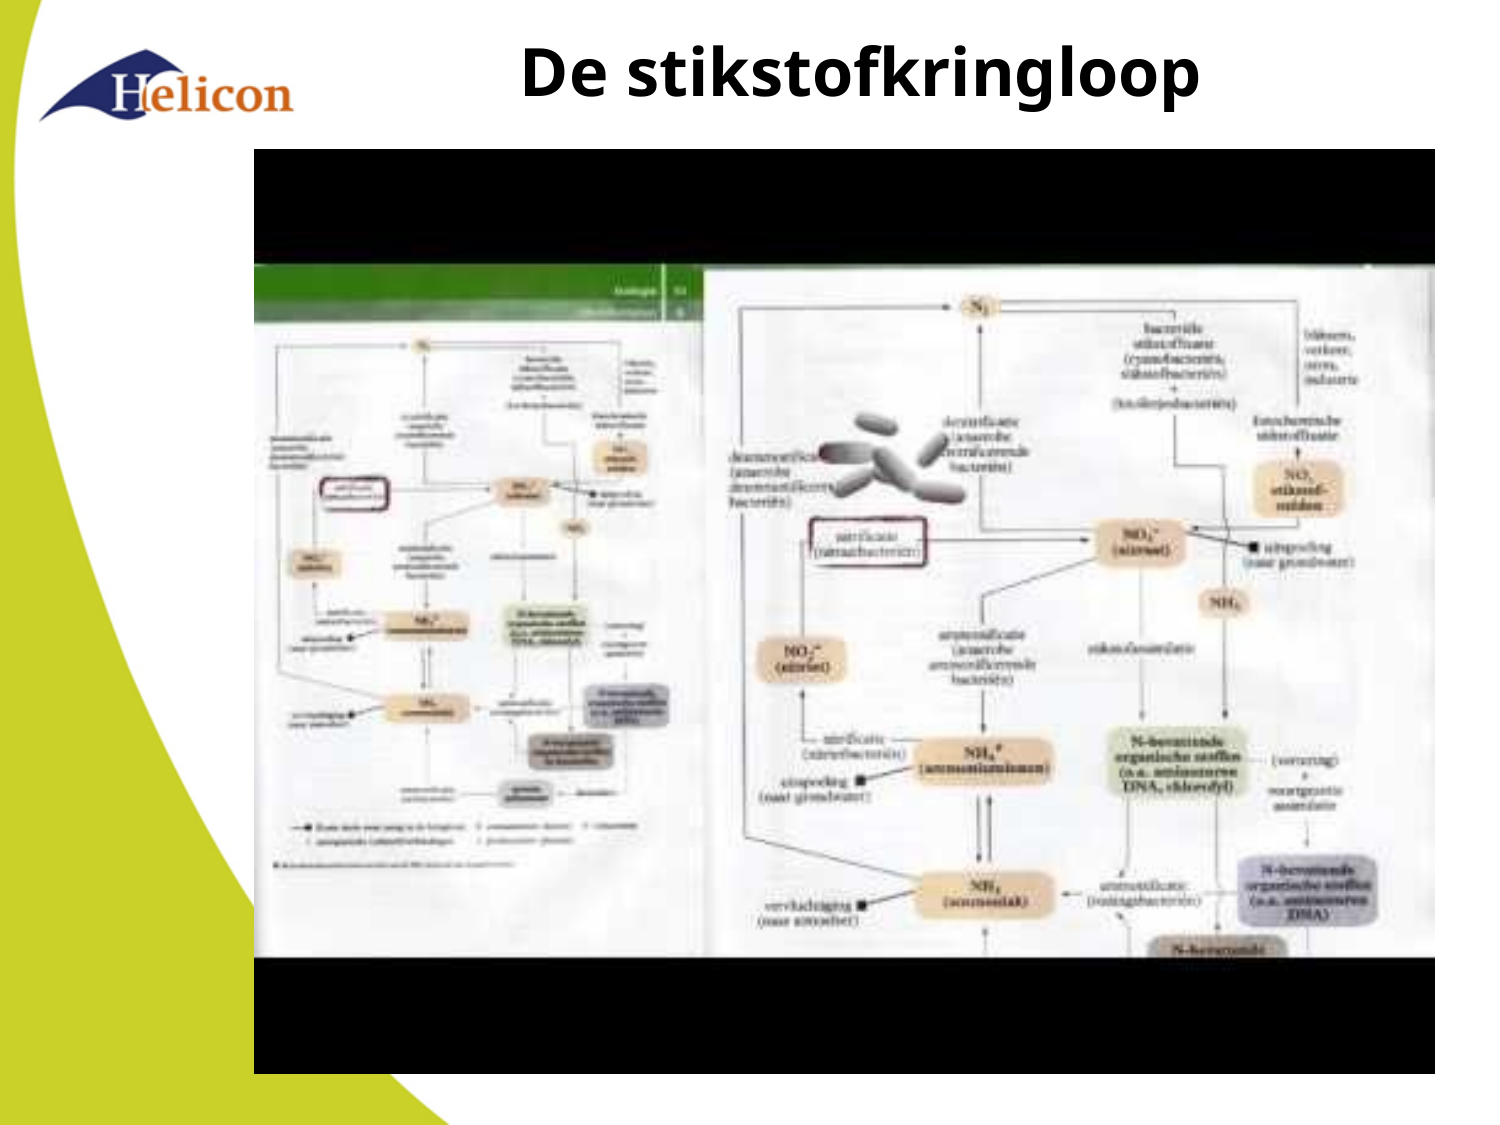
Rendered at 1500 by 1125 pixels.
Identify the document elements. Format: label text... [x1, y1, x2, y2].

title De stikstofkringloop [324, 26, 1415, 114]
picture [0, 0, 1500, 1125]
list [253, 148, 1436, 1075]
